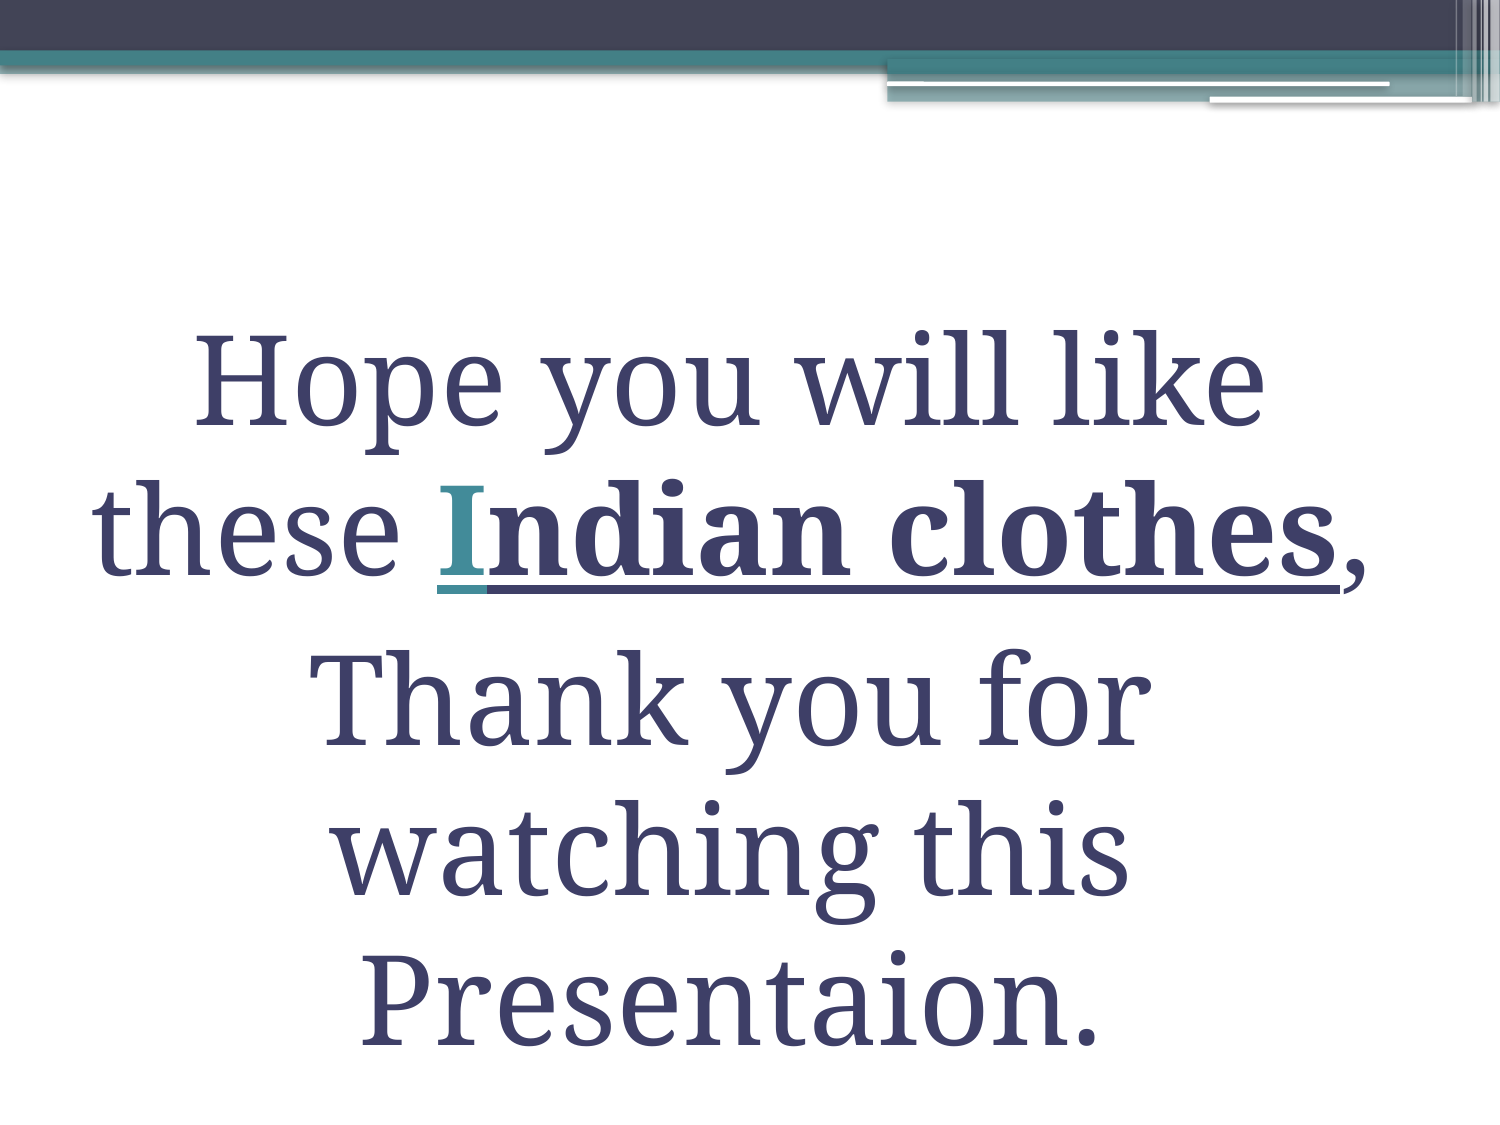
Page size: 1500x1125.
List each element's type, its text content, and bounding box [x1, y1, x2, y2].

text_box Hope you will like these Indian clothes, Thank you for watching this Presentaion. [49, 292, 1413, 1079]
